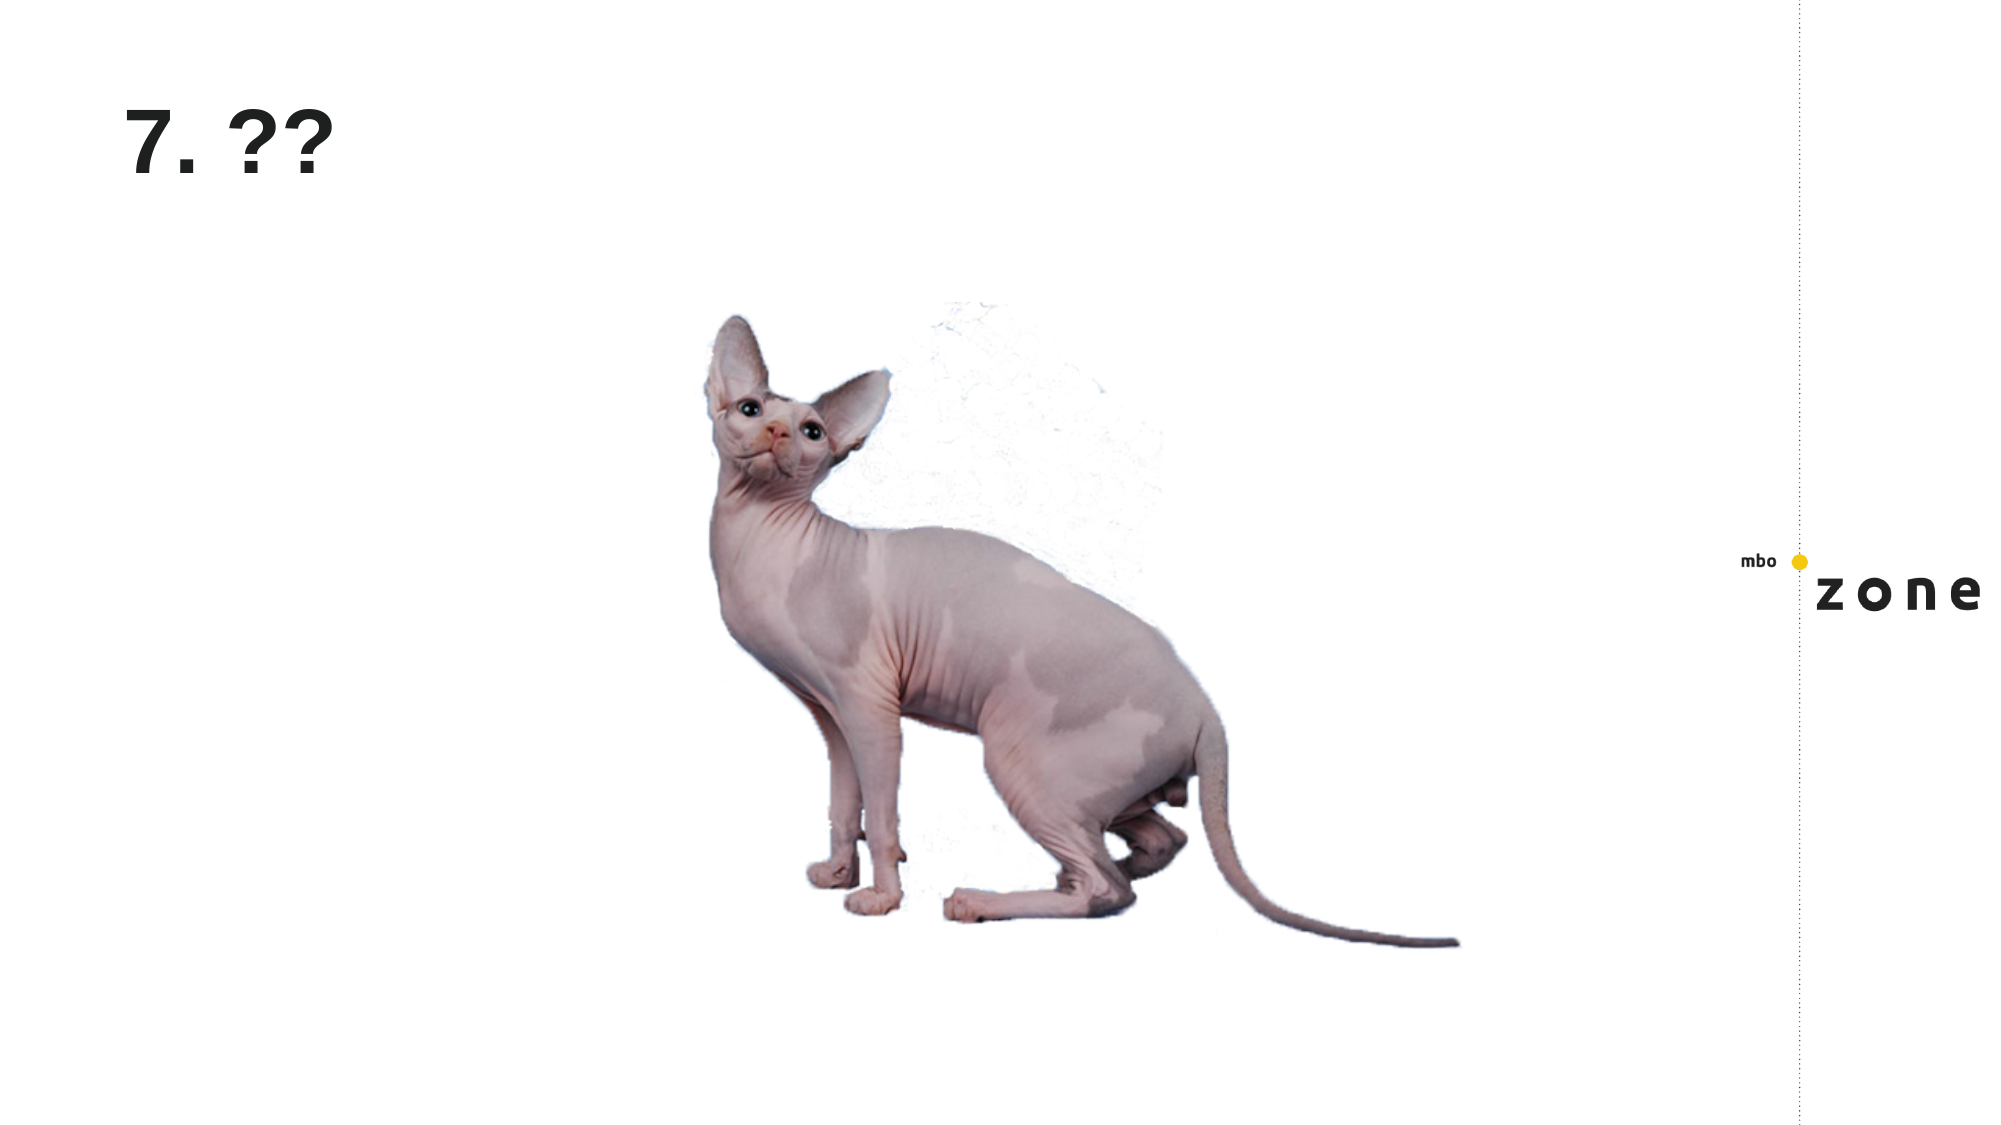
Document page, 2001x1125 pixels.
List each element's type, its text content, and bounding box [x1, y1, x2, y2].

title 7. ?? [124, 94, 1607, 272]
picture [692, 302, 1475, 966]
picture [1596, 0, 2001, 1125]
